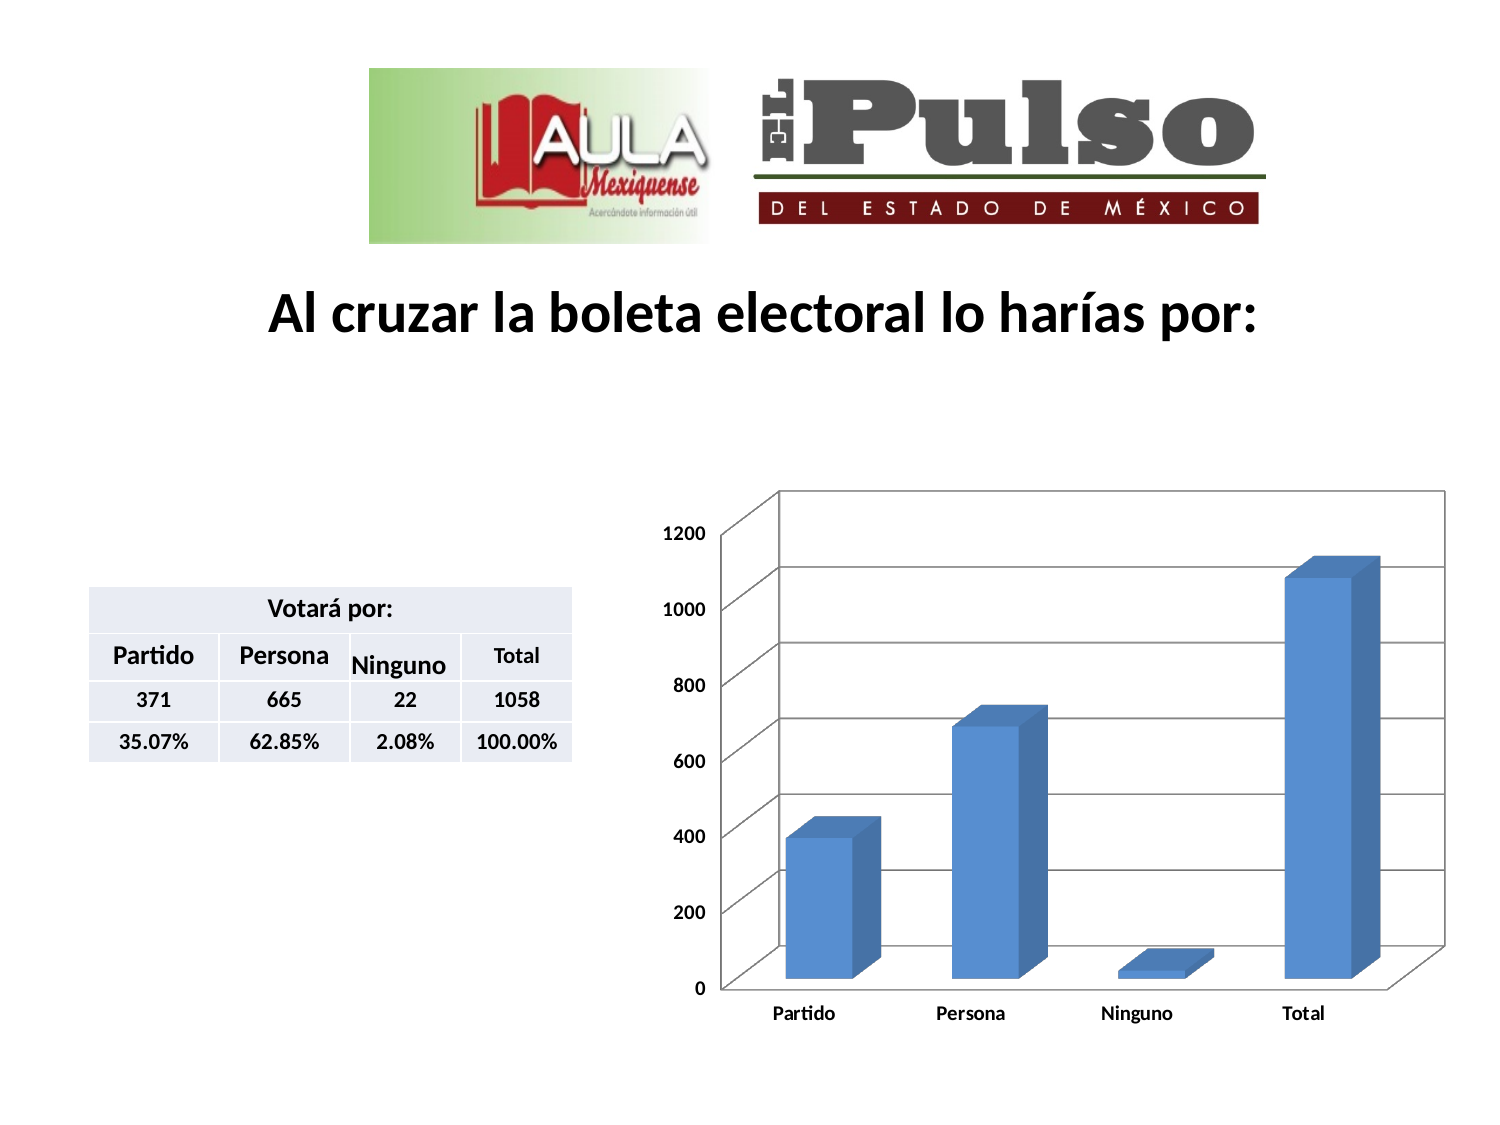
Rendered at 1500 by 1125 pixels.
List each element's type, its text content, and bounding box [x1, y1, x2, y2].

table_cell 35.07% [89, 723, 218, 762]
table_header Votará por: [89, 587, 572, 633]
table_cell 100.00% [462, 723, 572, 762]
picture [368, 68, 715, 244]
picture [749, 67, 1266, 234]
table_cell Ninguno [351, 634, 460, 680]
table_cell Persona [220, 634, 349, 680]
table_cell 2.08% [351, 723, 460, 762]
title Al cruzar la boleta electoral lo harías por: [88, 245, 1439, 374]
table_cell Total [462, 634, 572, 680]
chart [643, 479, 1465, 1037]
list [75, 420, 1425, 1094]
table_cell 62.85% [220, 723, 349, 762]
table_cell 1058 [462, 682, 572, 721]
table_cell 371 [89, 682, 218, 721]
table_cell 665 [220, 682, 349, 721]
table_cell Partido [89, 634, 218, 680]
table_cell 22 [351, 682, 460, 721]
